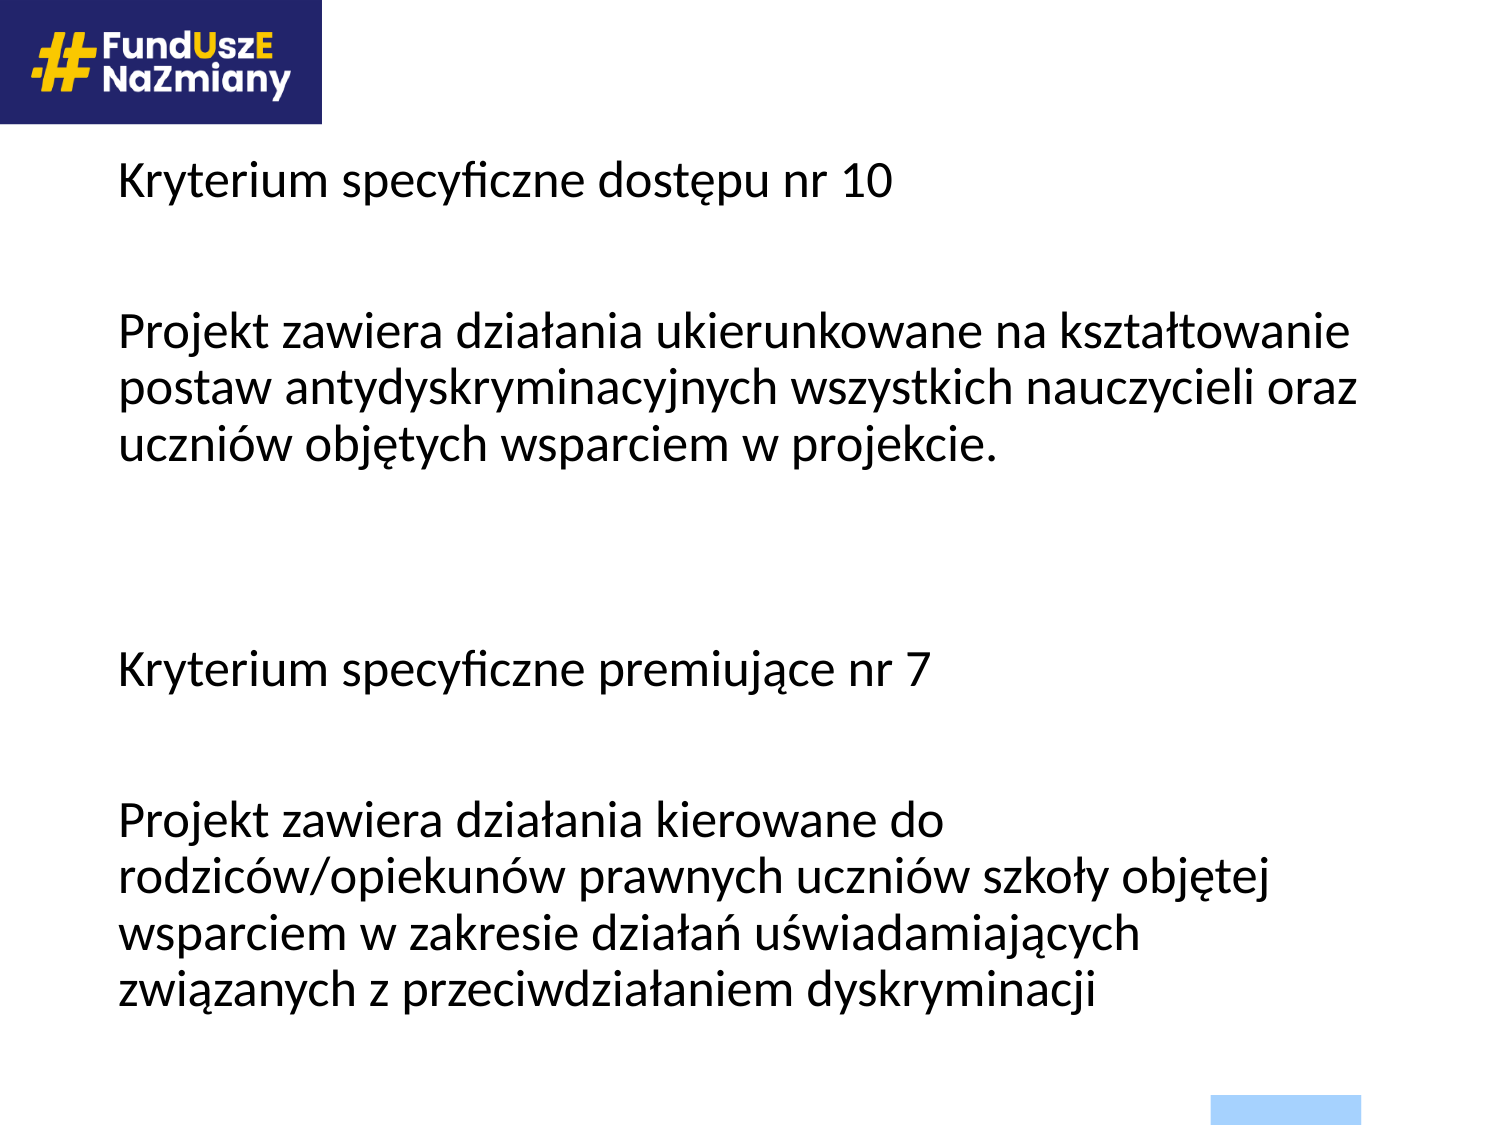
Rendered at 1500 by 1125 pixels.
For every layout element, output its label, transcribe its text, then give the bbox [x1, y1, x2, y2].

picture [0, 0, 1500, 1125]
list Kryterium specyficzne dostępu nr 10 Projekt zawiera działania ukierunkowane na kształtowanie postaw antydyskryminacyjnych wszystkich nauczycieli oraz uczniów objętych wsparciem w projekcie. Kryterium specyficzne premiujące nr 7 Projekt zawiera działania kierowane do rodziców/opiekunów prawnych uczniów szkoły objętej wsparciem w zakresie działań uświadamiających związanych z przeciwdziałaniem dyskryminacji [103, 144, 1397, 1045]
